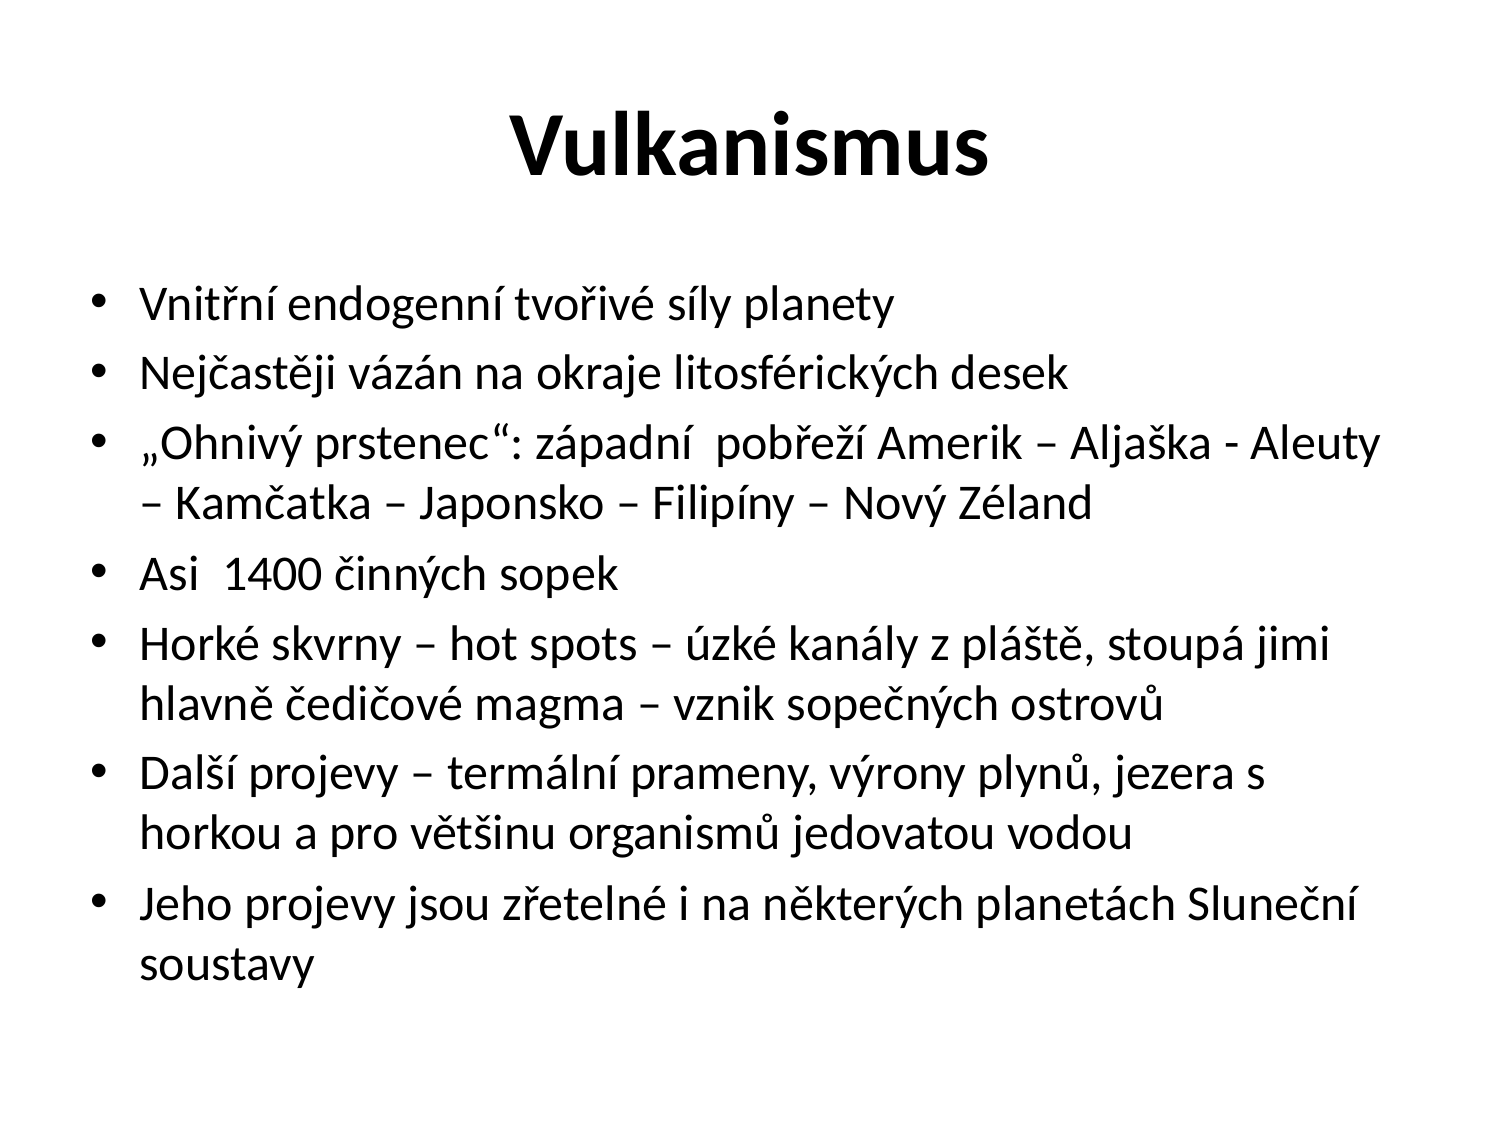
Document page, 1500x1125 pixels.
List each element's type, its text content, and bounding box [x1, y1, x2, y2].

list Vnitřní endogenní tvořivé síly planety Nejčastěji vázán na okraje litosférických desek „Ohnivý prstenec“: západní pobřeží Amerik – Aljaška - Aleuty – Kamčatka – Japonsko – Filipíny – Nový Zéland Asi 1400 činných sopek Horké skvrny – hot spots – úzké kanály z pláště, stoupá jimi hlavně čedičové magma – vznik sopečných ostrovů Další projevy – termální prameny, výrony plynů, jezera s horkou a pro většinu organismů jedovatou vodou Jeho projevy jsou zřetelné i na některých planetách Sluneční soustavy [75, 262, 1425, 1005]
title Vulkanismus [75, 45, 1425, 233]
